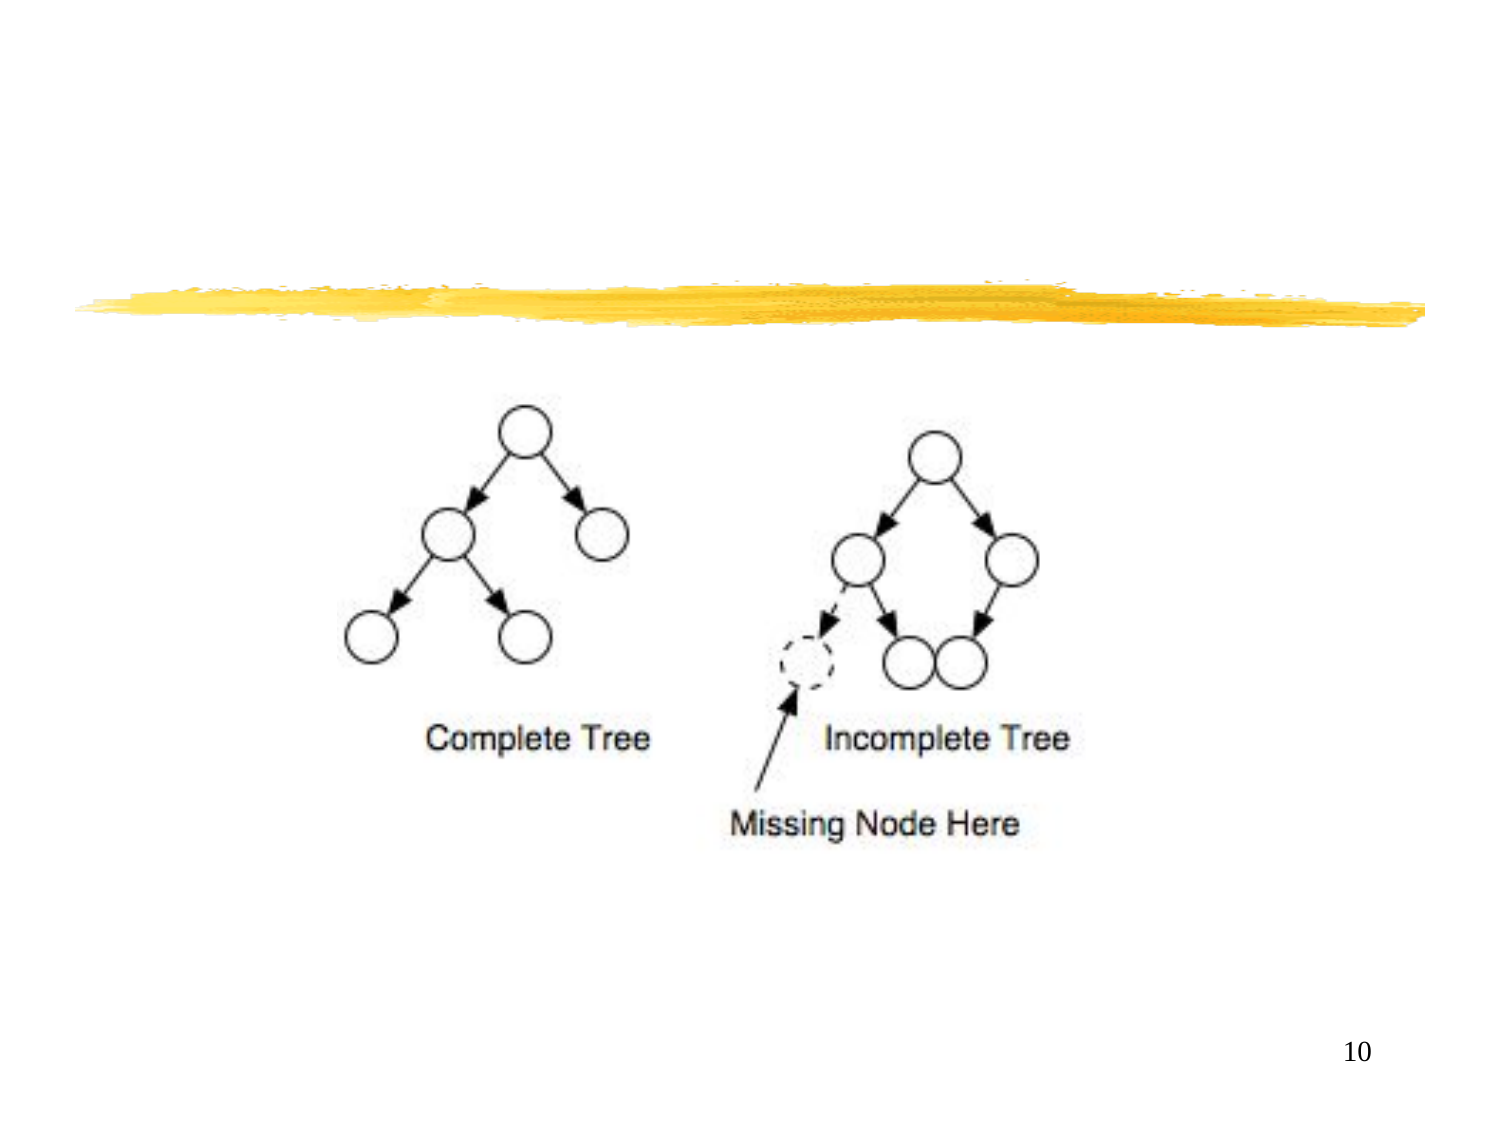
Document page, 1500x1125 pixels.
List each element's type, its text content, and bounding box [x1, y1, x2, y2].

picture [337, 349, 1114, 933]
slide_number 10 [1074, 1024, 1388, 1101]
picture [75, 274, 1425, 338]
